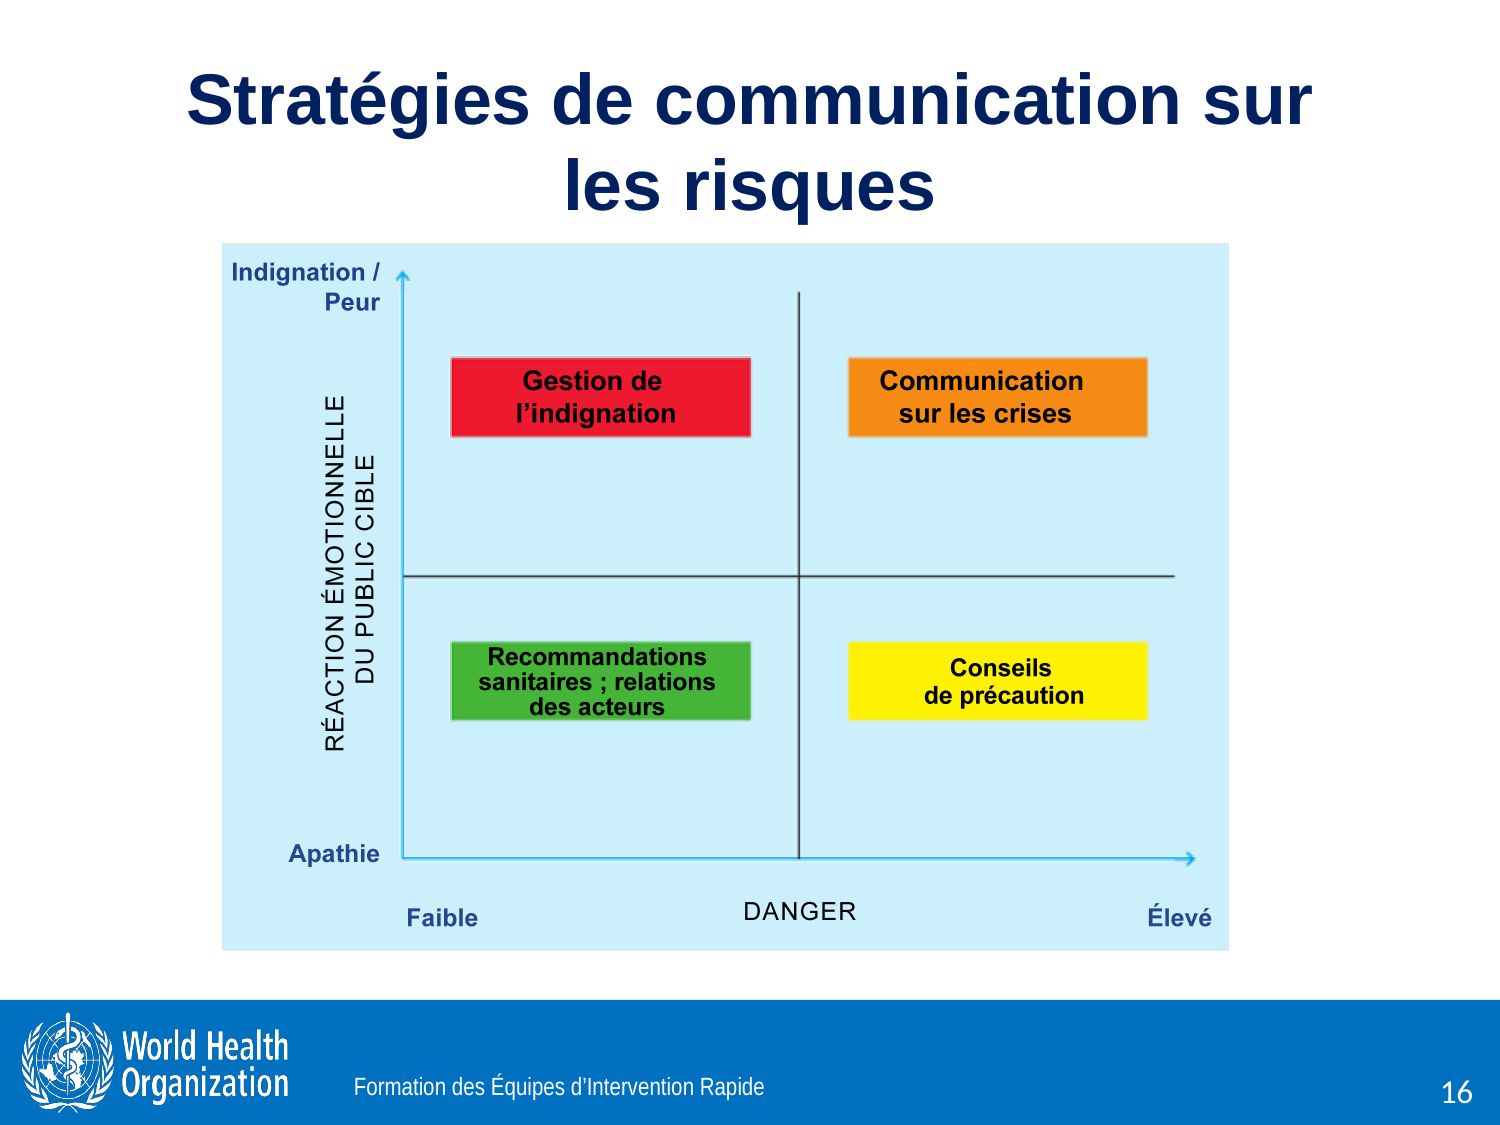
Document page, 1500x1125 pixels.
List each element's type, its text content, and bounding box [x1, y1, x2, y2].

picture [222, 243, 1229, 952]
title Stratégies de communication sur les risques [147, 45, 1353, 233]
picture [21, 1012, 288, 1113]
